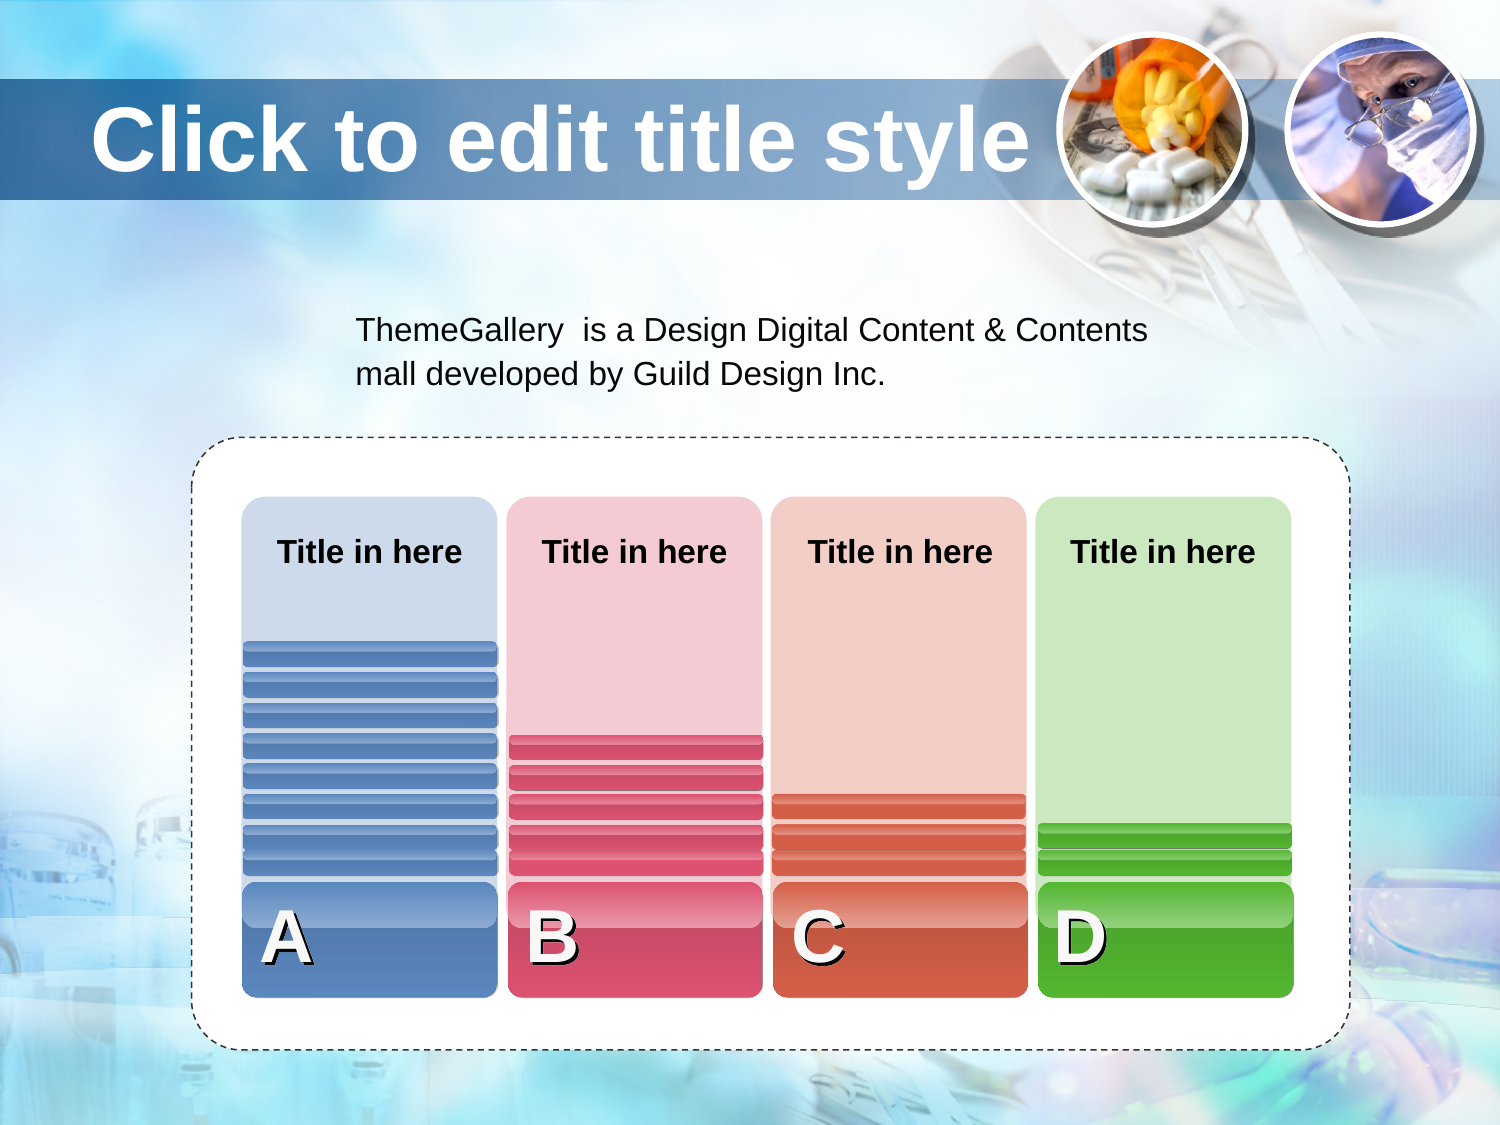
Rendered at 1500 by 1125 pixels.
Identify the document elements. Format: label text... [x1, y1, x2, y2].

text_box [191, 437, 1350, 1050]
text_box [242, 641, 498, 667]
text_box Title in here [517, 523, 752, 578]
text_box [771, 793, 1027, 820]
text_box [508, 857, 764, 876]
text_box Title in here [1046, 523, 1281, 578]
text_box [242, 734, 498, 759]
text_box [770, 496, 1027, 793]
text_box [771, 827, 1027, 850]
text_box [242, 765, 498, 789]
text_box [771, 856, 1027, 876]
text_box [242, 857, 498, 876]
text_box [242, 795, 498, 820]
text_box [242, 706, 498, 729]
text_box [507, 883, 763, 998]
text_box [508, 734, 764, 760]
text_box [506, 496, 763, 735]
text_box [508, 797, 764, 820]
title Click to edit title style [74, 40, 1051, 229]
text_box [241, 883, 498, 998]
text_box [241, 496, 498, 640]
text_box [1037, 856, 1293, 876]
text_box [242, 828, 498, 850]
text_box Title in here [252, 523, 487, 578]
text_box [508, 767, 764, 791]
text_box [242, 673, 498, 698]
text_box Title in here [783, 523, 1018, 578]
text_box [1035, 496, 1292, 823]
text_box ThemeGallery is a Design Digital Content & Contents mall developed by Guild Design Inc. [340, 296, 1179, 400]
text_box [1037, 822, 1293, 849]
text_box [772, 882, 1029, 998]
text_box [508, 827, 764, 850]
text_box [1038, 883, 1294, 998]
picture [0, 0, 1500, 1125]
